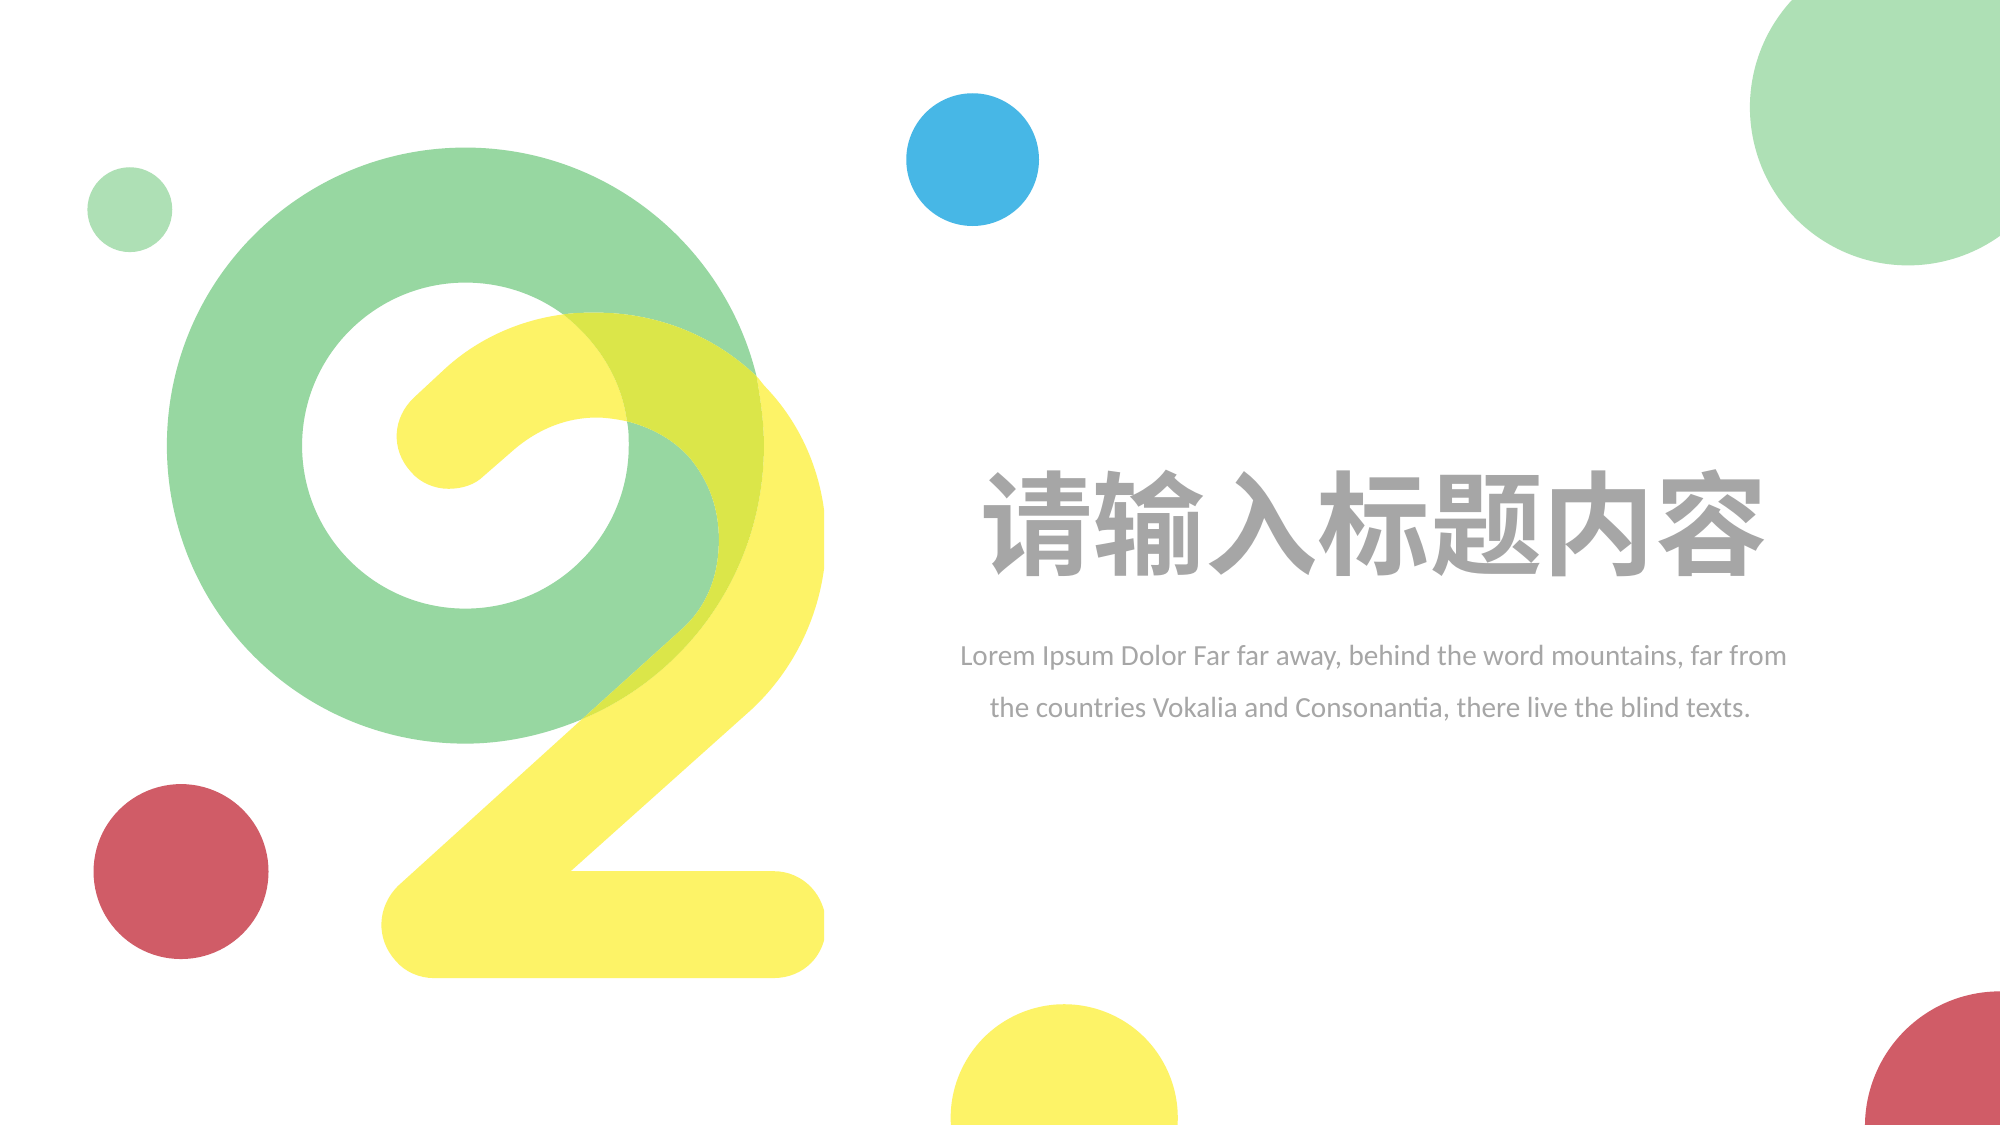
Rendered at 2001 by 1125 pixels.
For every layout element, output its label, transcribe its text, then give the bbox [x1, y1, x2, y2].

text_box 请输入标题内容 [965, 446, 1783, 597]
text_box [92, 784, 164, 959]
text_box [1748, 0, 2000, 267]
picture [164, 145, 825, 979]
text_box Lorem Ipsum Dolor Far far away, behind the word mountains, far from the countries Vokalia and Consonantia, there live the blind texts. [926, 611, 1822, 731]
text_box [905, 92, 1041, 228]
text_box [86, 166, 164, 254]
text_box [949, 1003, 1179, 1125]
text_box [1863, 990, 2000, 1125]
